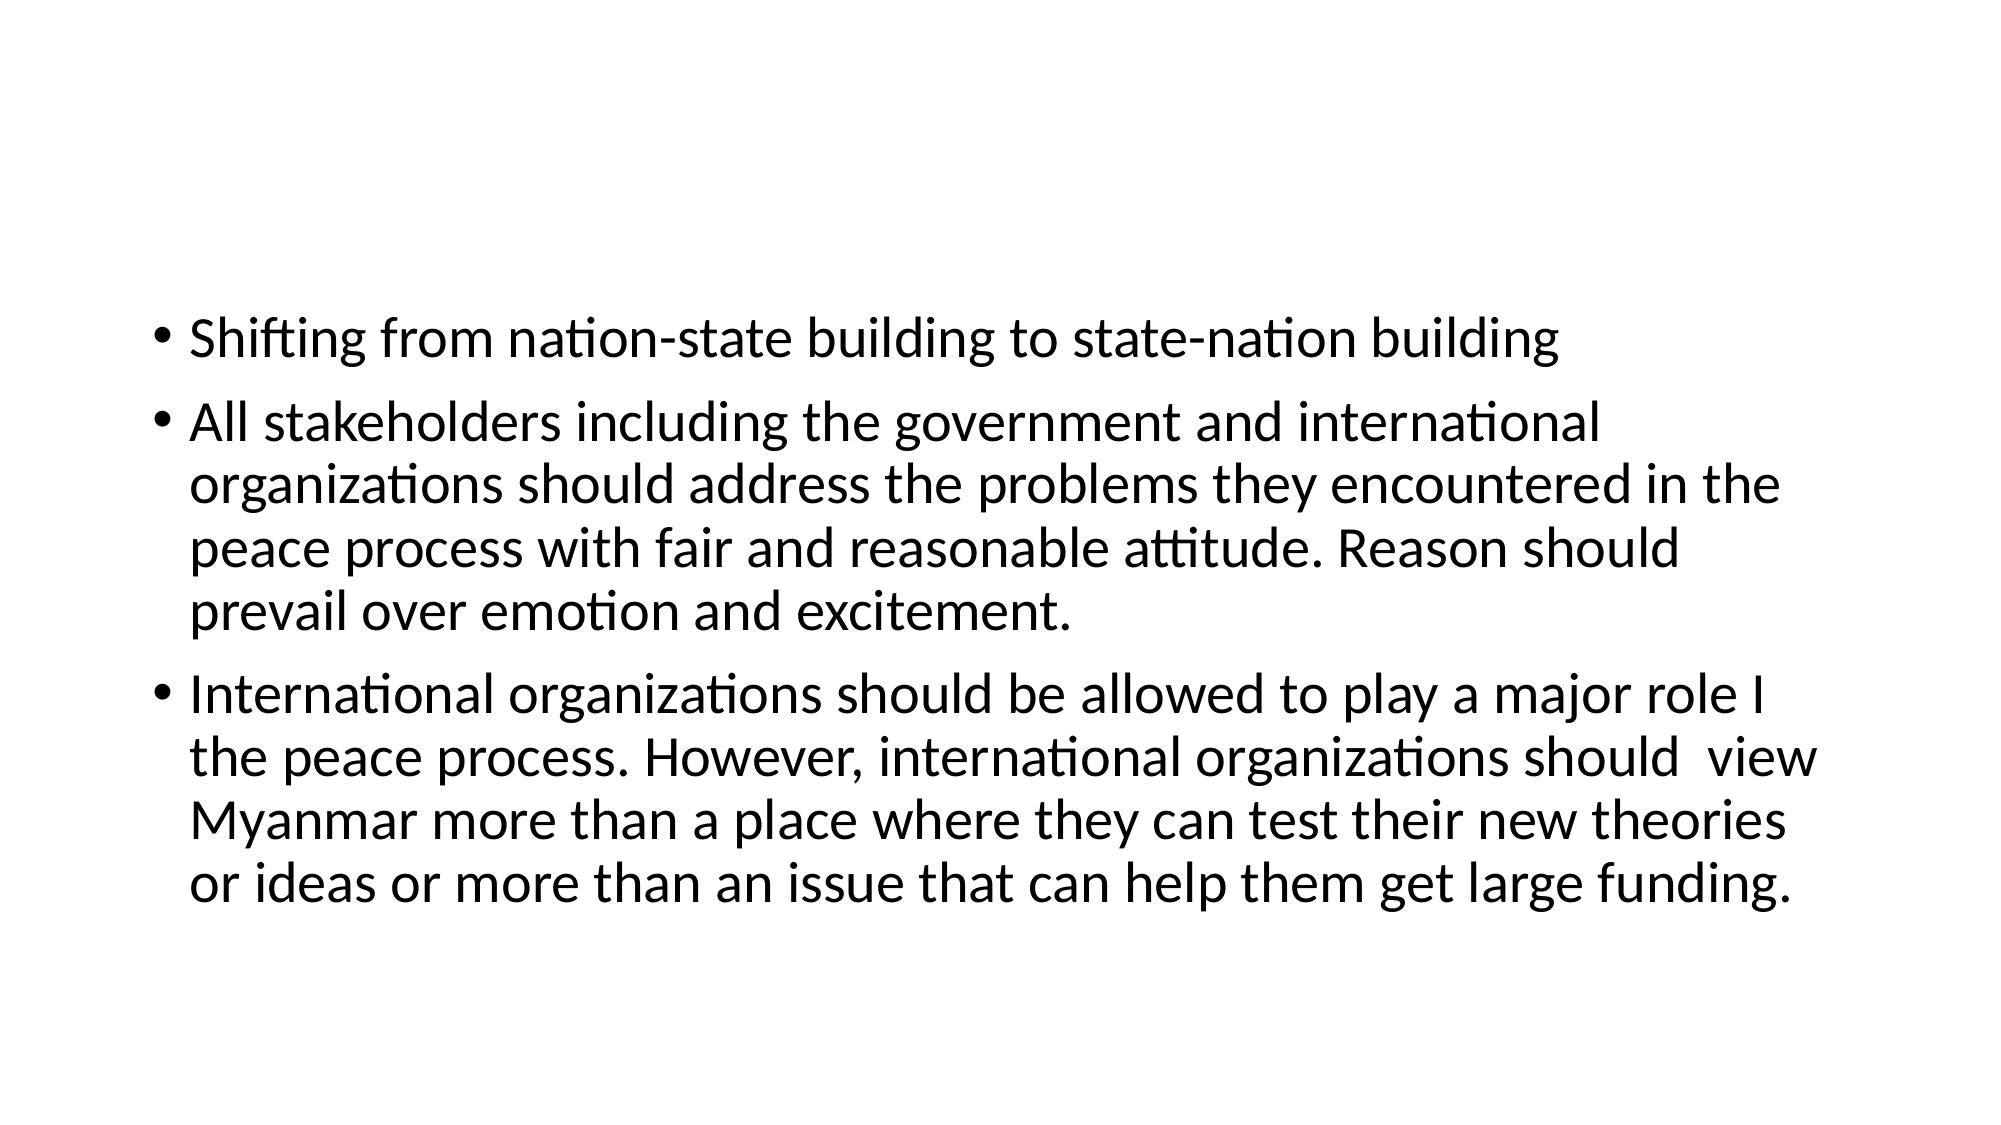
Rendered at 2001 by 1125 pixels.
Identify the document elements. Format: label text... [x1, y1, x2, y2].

list Shifting from nation-state building to state-nation building All stakeholders including the government and international organizations should address the problems they encountered in the peace process with fair and reasonable attitude. Reason should prevail over emotion and excitement. International organizations should be allowed to play a major role I the peace process. However, international organizations should view Myanmar more than a place where they can test their new theories or ideas or more than an issue that can help them get large funding. [137, 299, 1863, 1014]
